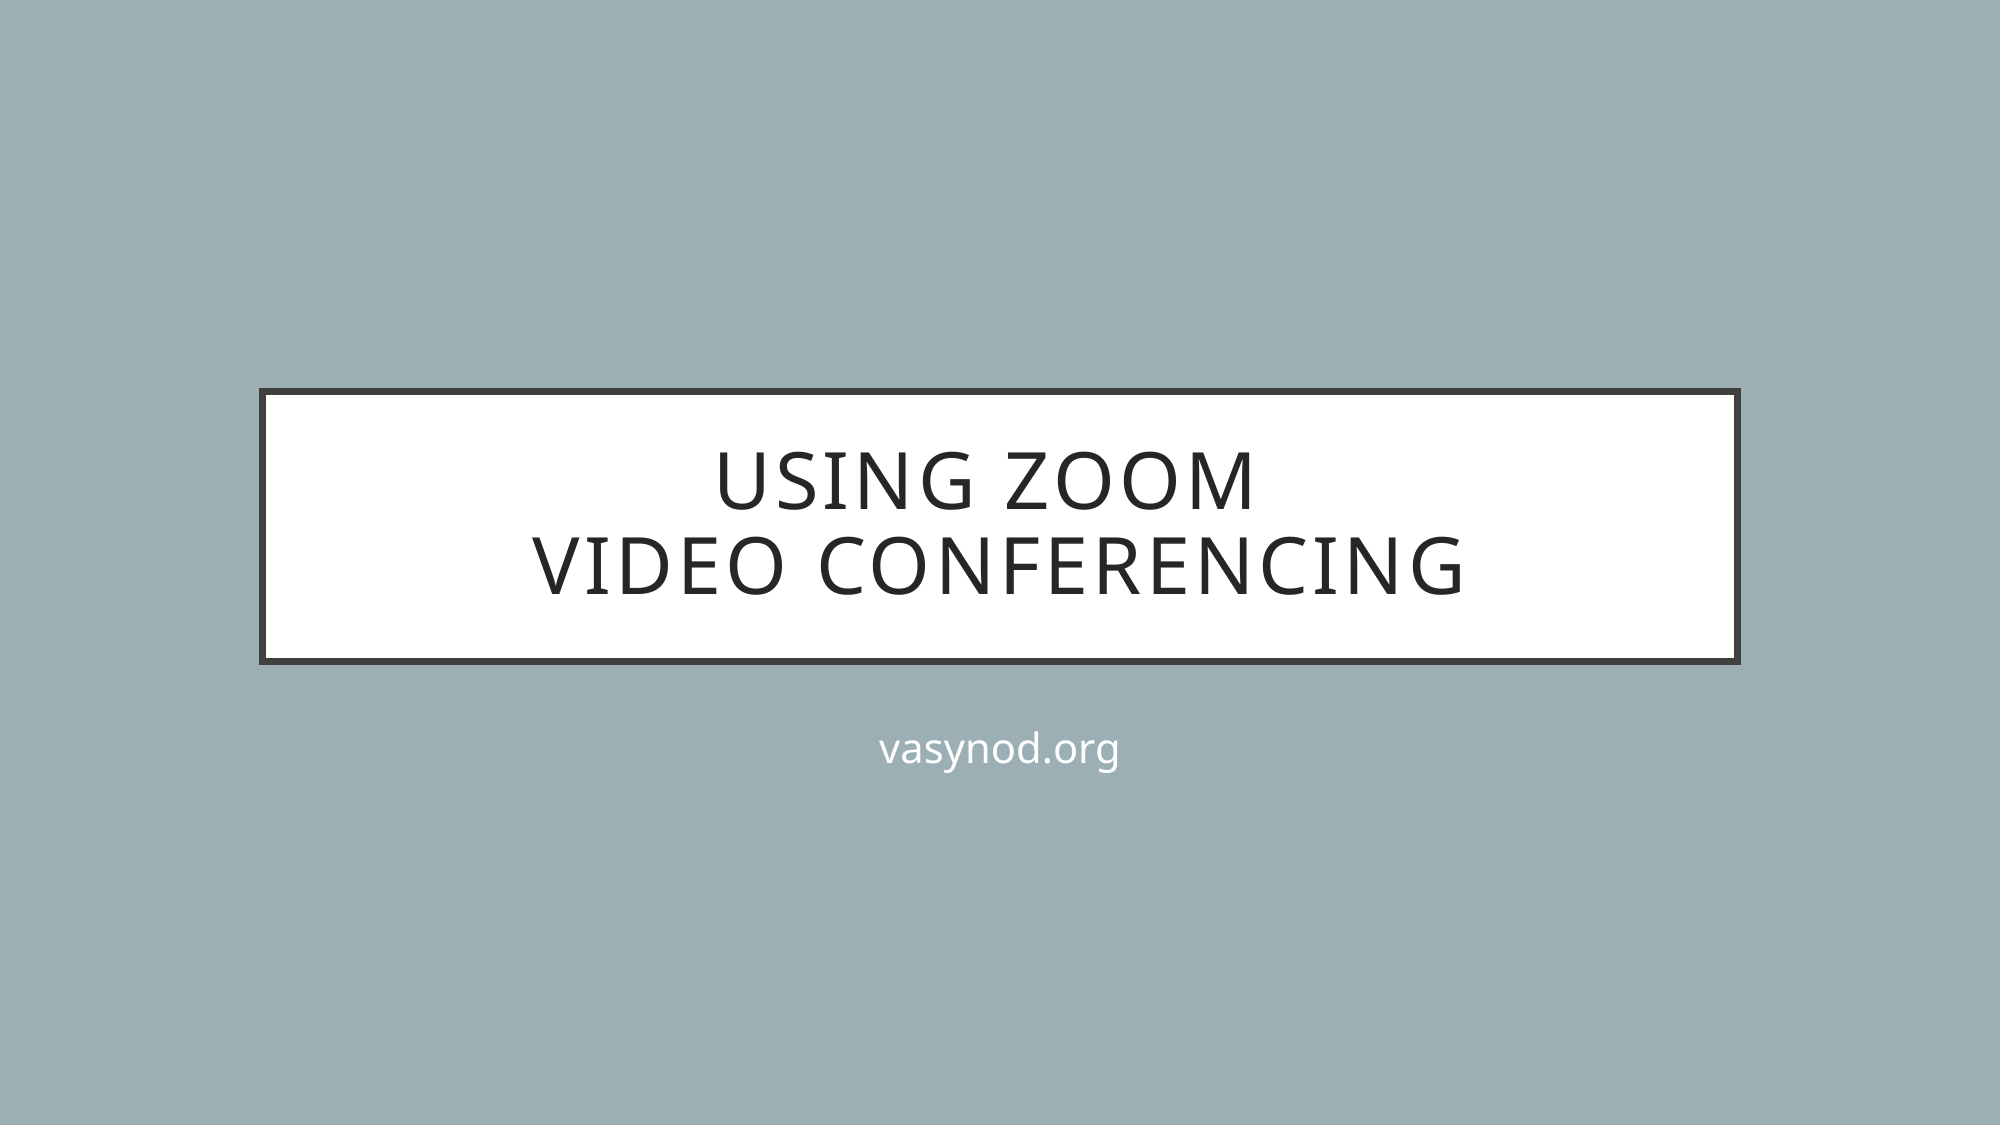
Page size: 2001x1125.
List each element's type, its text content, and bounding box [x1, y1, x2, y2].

title Using Zoom Video Conferencing [259, 388, 1741, 665]
subtitle vasynod.org [442, 713, 1558, 918]
